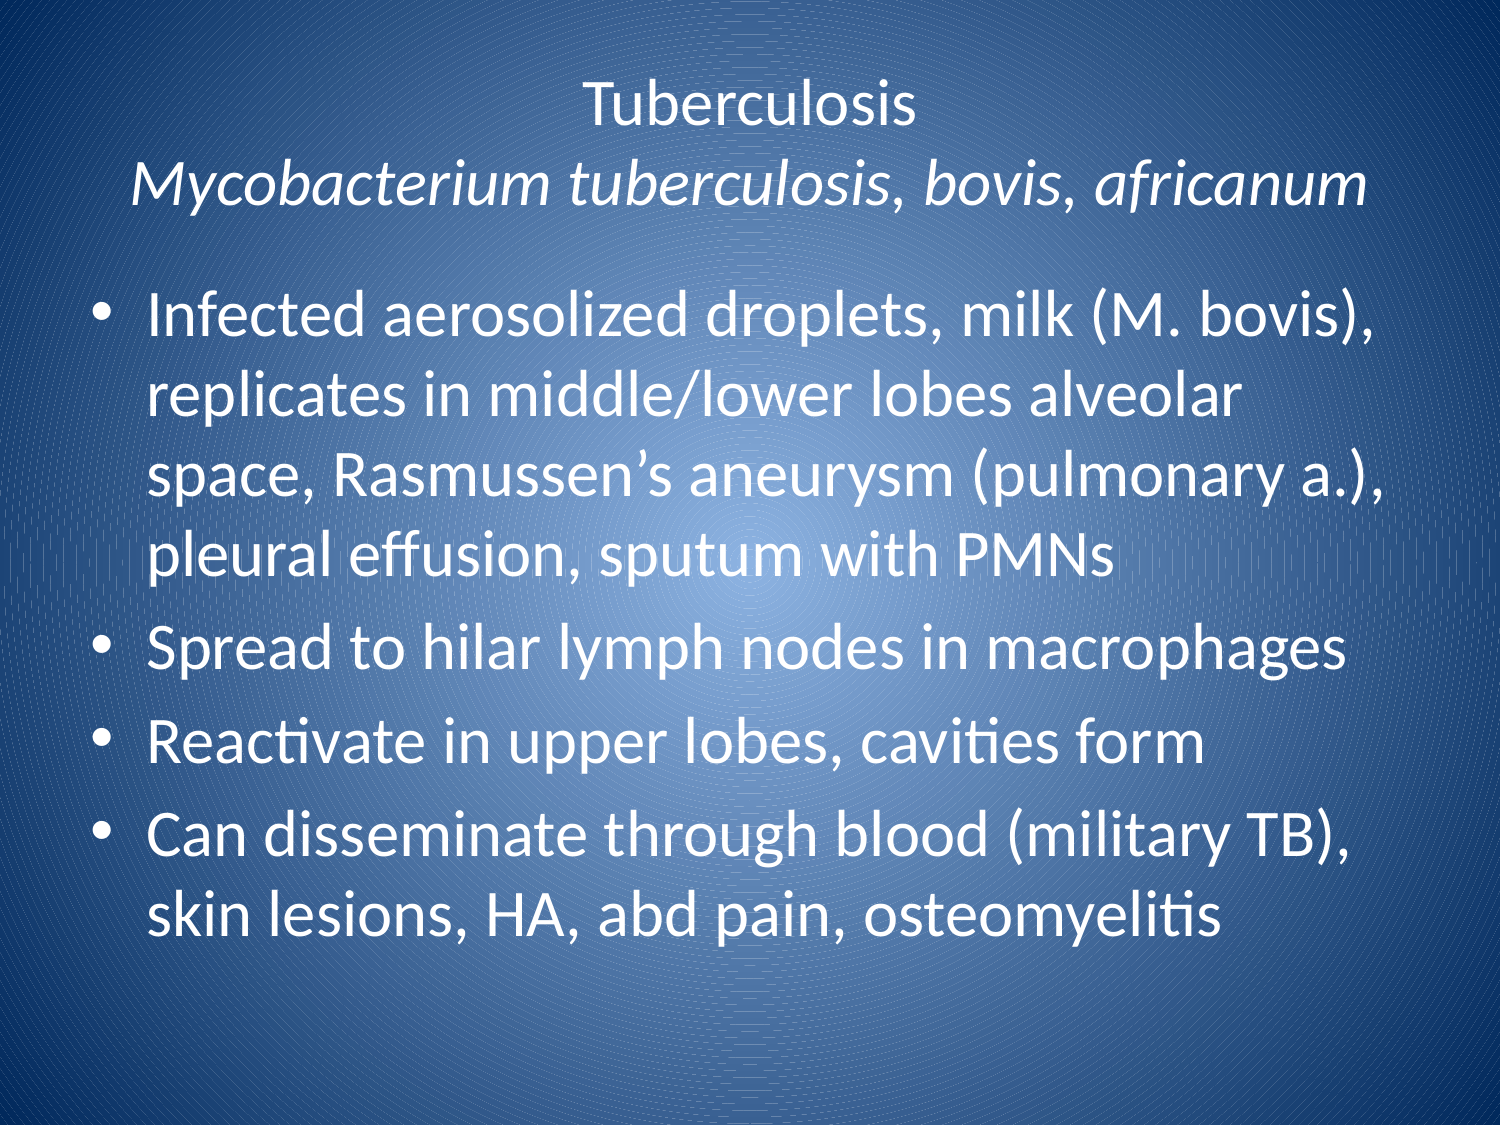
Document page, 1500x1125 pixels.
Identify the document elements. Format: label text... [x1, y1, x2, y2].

list Infected aerosolized droplets, milk (M. bovis), replicates in middle/lower lobes alveolar space, Rasmussen’s aneurysm (pulmonary a.), pleural effusion, sputum with PMNs Spread to hilar lymph nodes in macrophages Reactivate in upper lobes, cavities form Can disseminate through blood (military TB), skin lesions, HA, abd pain, osteomyelitis [75, 262, 1425, 1005]
title Tuberculosis Mycobacterium tuberculosis, bovis, africanum [75, 45, 1425, 233]
